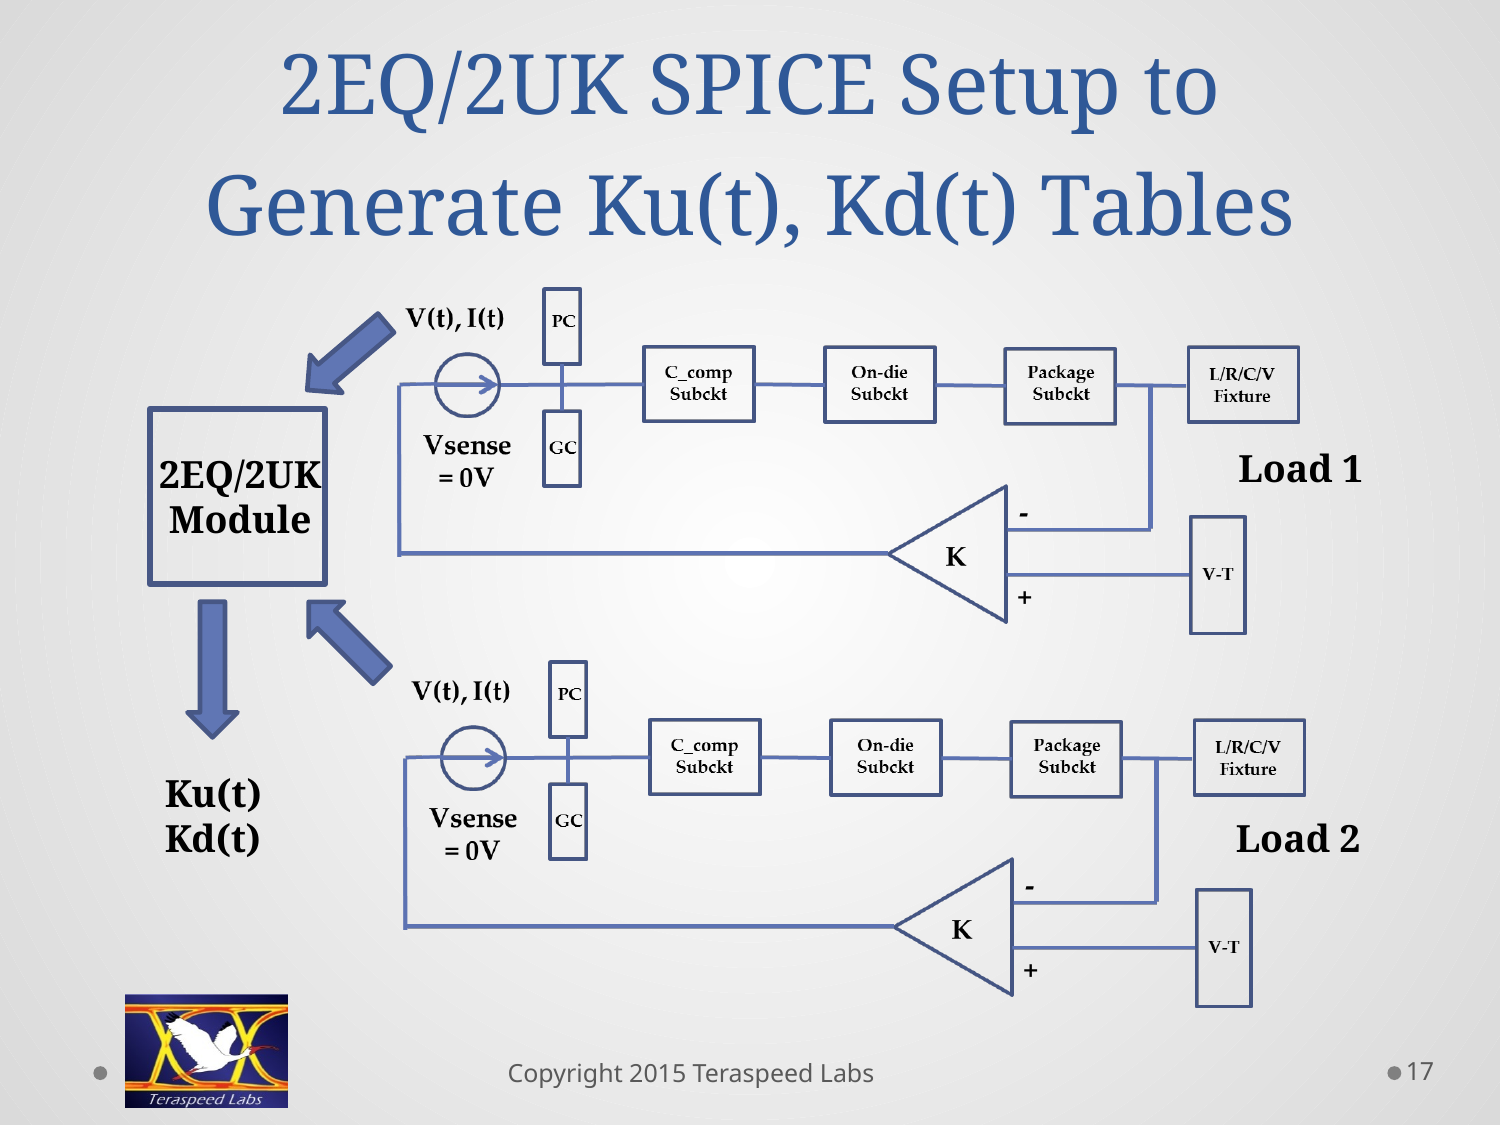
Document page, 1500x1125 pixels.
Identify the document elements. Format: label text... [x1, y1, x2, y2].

text_box [148, 407, 327, 443]
title 2EQ/2UK SPICE Setup to Generate Ku(t), Kd(t) Tables [75, 0, 1425, 263]
text_box Load 2 [1312, 807, 1376, 868]
picture [125, 994, 288, 1108]
text_box Load 1 [1304, 437, 1378, 498]
text_box Ku(t) Kd(t) [149, 762, 279, 868]
picture [392, 660, 1306, 1008]
text_box [185, 599, 240, 740]
text_box 2EQ/2UK Module [134, 443, 347, 549]
slide_number 17 [1401, 1042, 1494, 1103]
text_box [304, 311, 382, 396]
text_box [148, 549, 327, 586]
text_box [306, 599, 390, 687]
picture [387, 287, 1301, 635]
footer Copyright 2015 Teraspeed Labs [500, 1044, 968, 1105]
